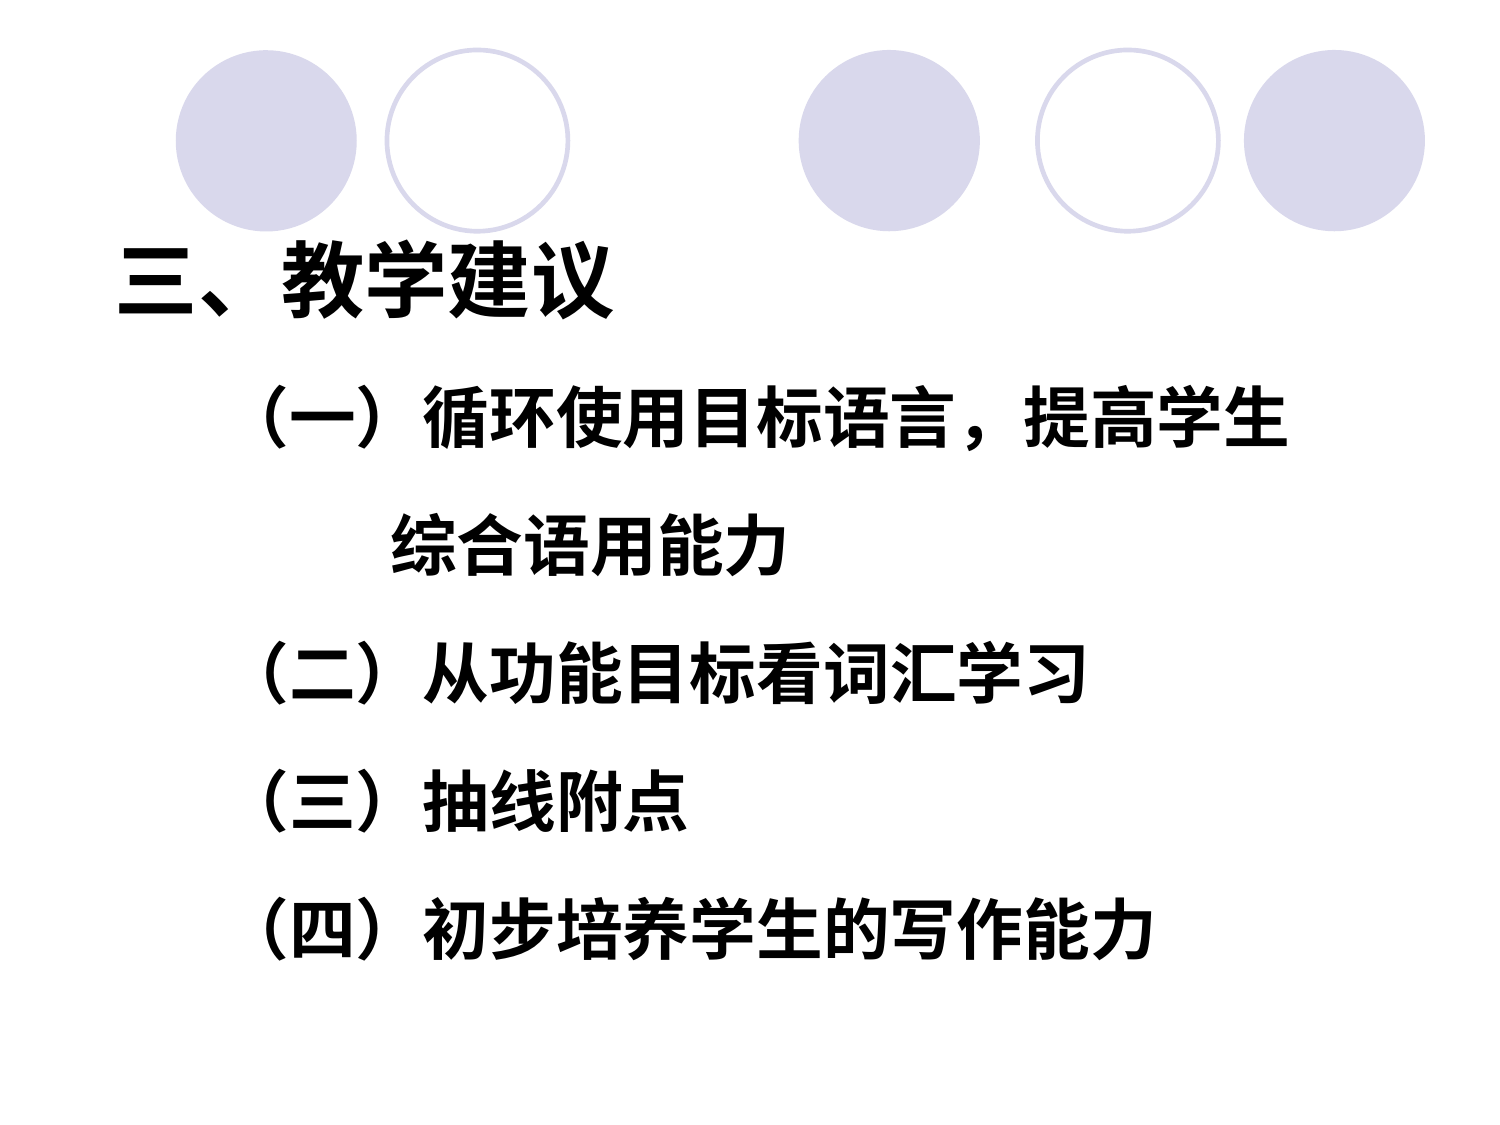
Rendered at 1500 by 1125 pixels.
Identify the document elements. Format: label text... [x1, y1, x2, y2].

text_box 三、教学建议 （一）循环使用目标语言，提高学生 综合语用能力 （二）从功能目标看词汇学习 （三）抽线附点 （四）初步培养学生的写作能力 [100, 160, 1376, 976]
